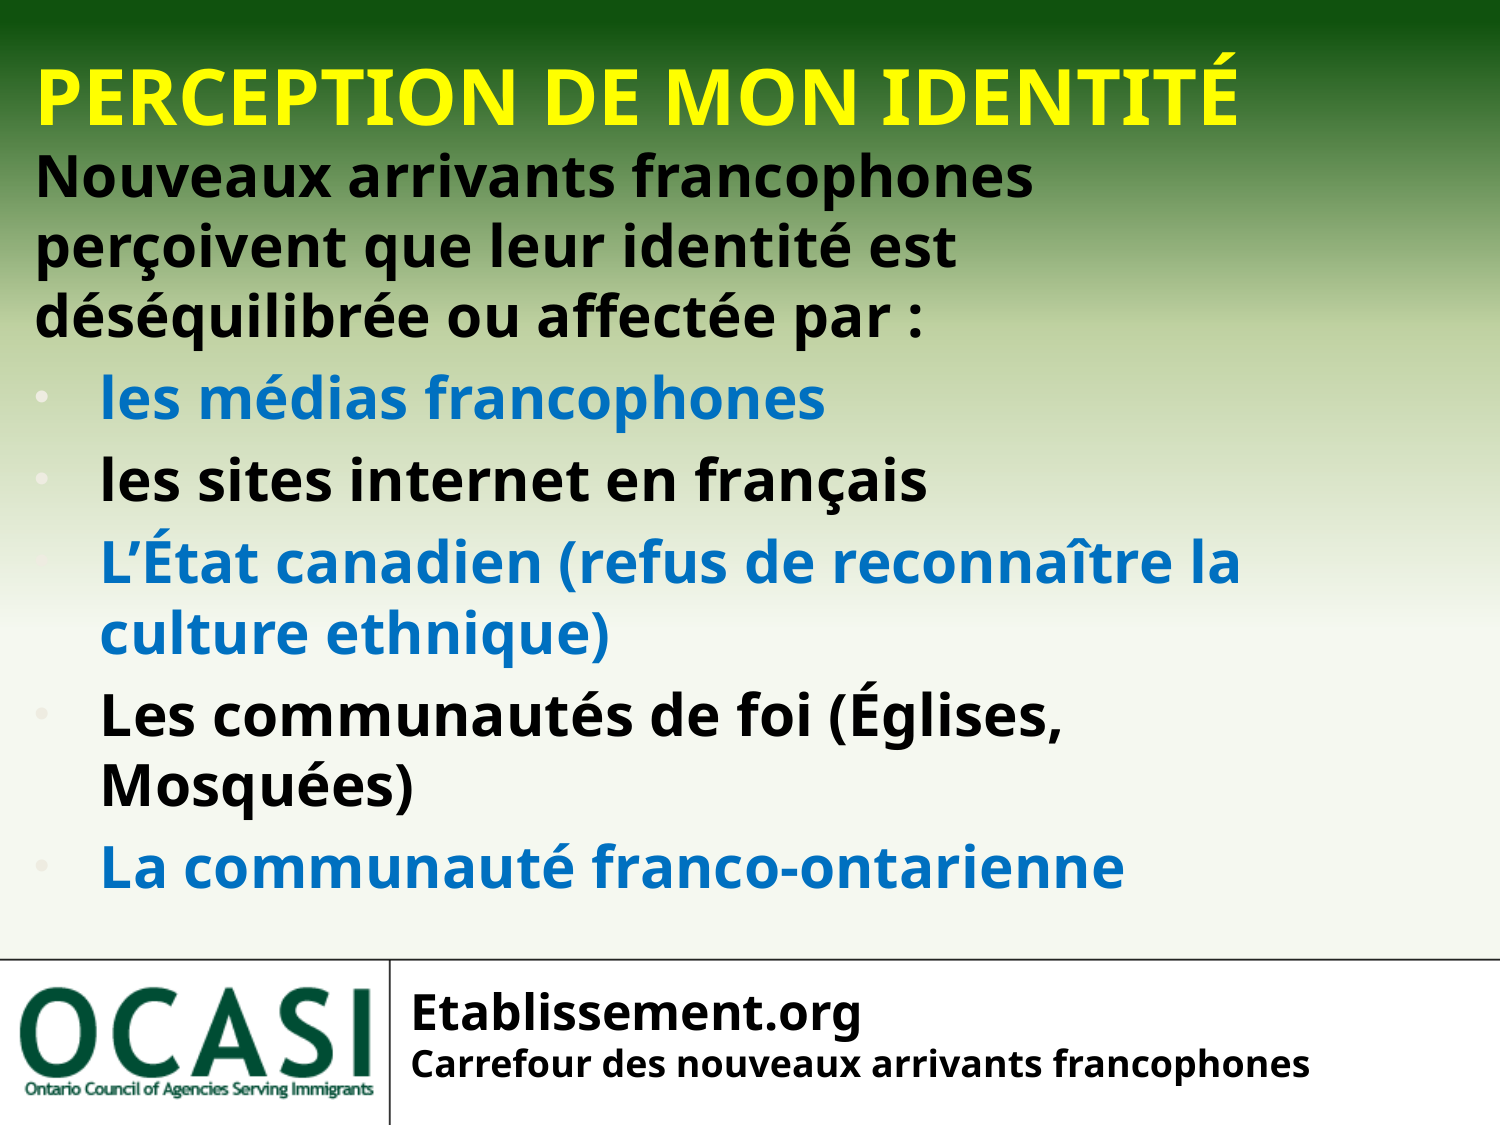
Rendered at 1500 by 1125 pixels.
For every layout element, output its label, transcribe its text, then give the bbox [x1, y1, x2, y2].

picture [0, 0, 1500, 1125]
text_box PERCEPTION DE MON IDENTITÉ [19, 30, 1295, 130]
text_box Etablissement.org Carrefour des nouveaux arrivants francophones [395, 972, 1400, 1093]
text_box Nouveaux arrivants francophones perçoivent que leur identité est déséquilibrée ou affectée par : les médias francophones les sites internet en français L’État canadien (refus de reconnaître la culture ethnique) Les communautés de foi (Églises, Mosquées) La communauté franco-ontarienne [19, 130, 1370, 917]
